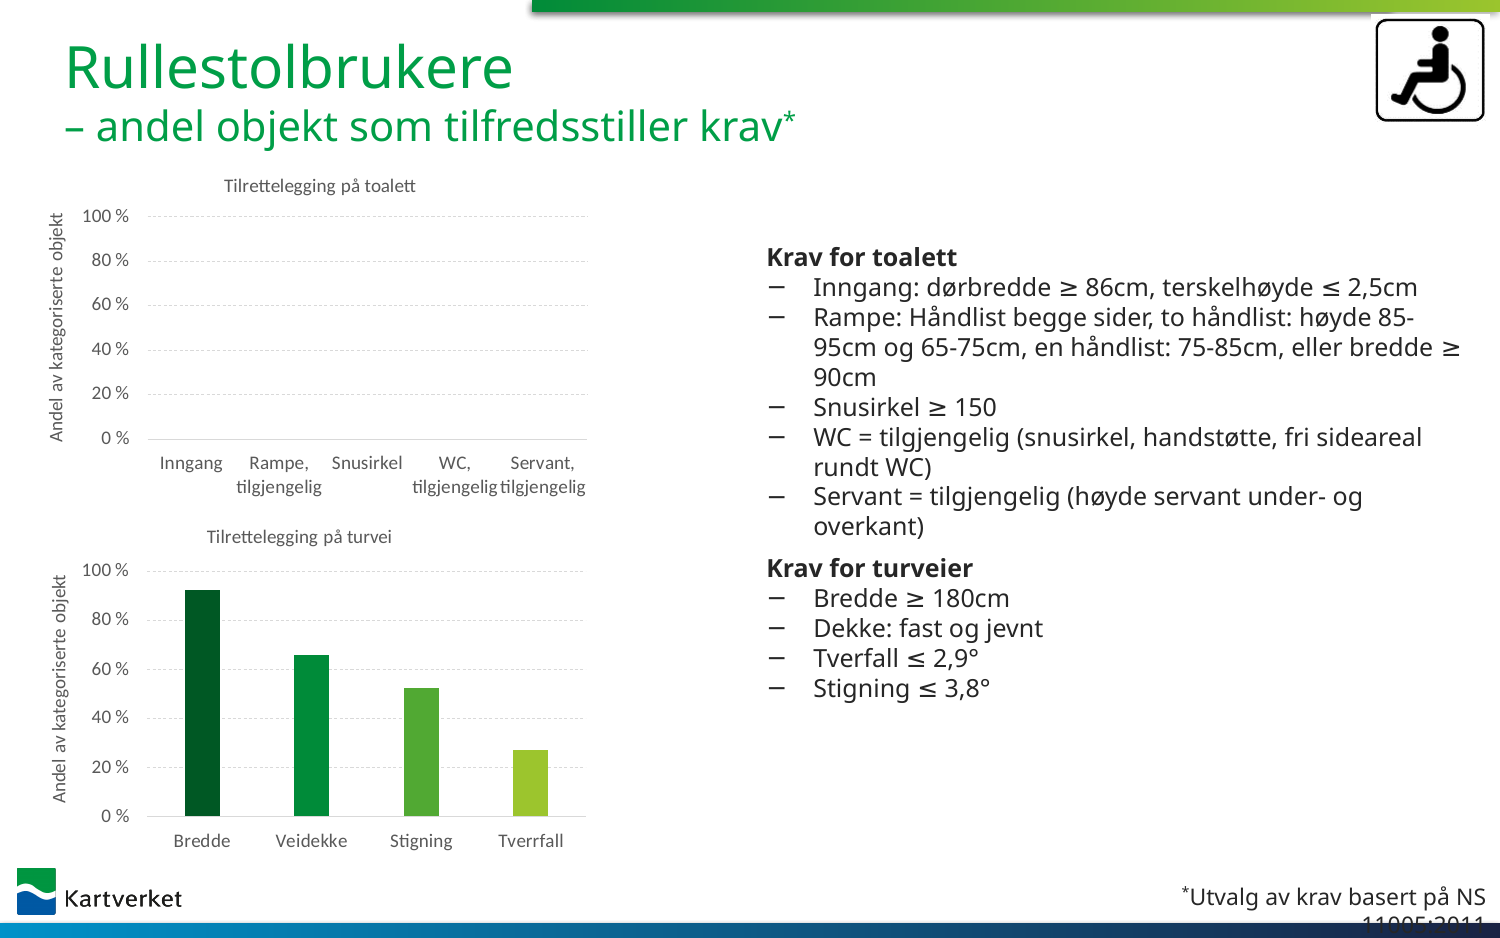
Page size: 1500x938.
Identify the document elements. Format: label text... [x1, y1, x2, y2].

text_box Rullestolbrukere – andel objekt som tilfredsstiller krav* [49, 14, 1431, 158]
picture [1371, 13, 1491, 127]
text_box Krav for toalett Inngang: dørbredde ≥ 86cm, terskelhøyde ≤ 2,5cm Rampe: Håndlist begge sider, to håndlist: høyde 85-95cm og 65-75cm, en håndlist: 75-85cm, eller bredde ≥ 90cm Snusirkel ≥ 150 WC = tilgjengelig (snusirkel, handstøtte, fri sideareal rundt WC) Servant = tilgjengelig (høyde servant under- og overkant) [751, 234, 1483, 545]
picture [41, 166, 598, 505]
text_box Krav for turveier Bredde ≥ 180cm Dekke: fast og jevnt Tverfall ≤ 2,9° Stigning ≤ 3,8° [751, 545, 1483, 710]
text_box *Utvalg av krav basert på NS 11005:2011 [1068, 873, 1500, 938]
picture [41, 520, 597, 859]
